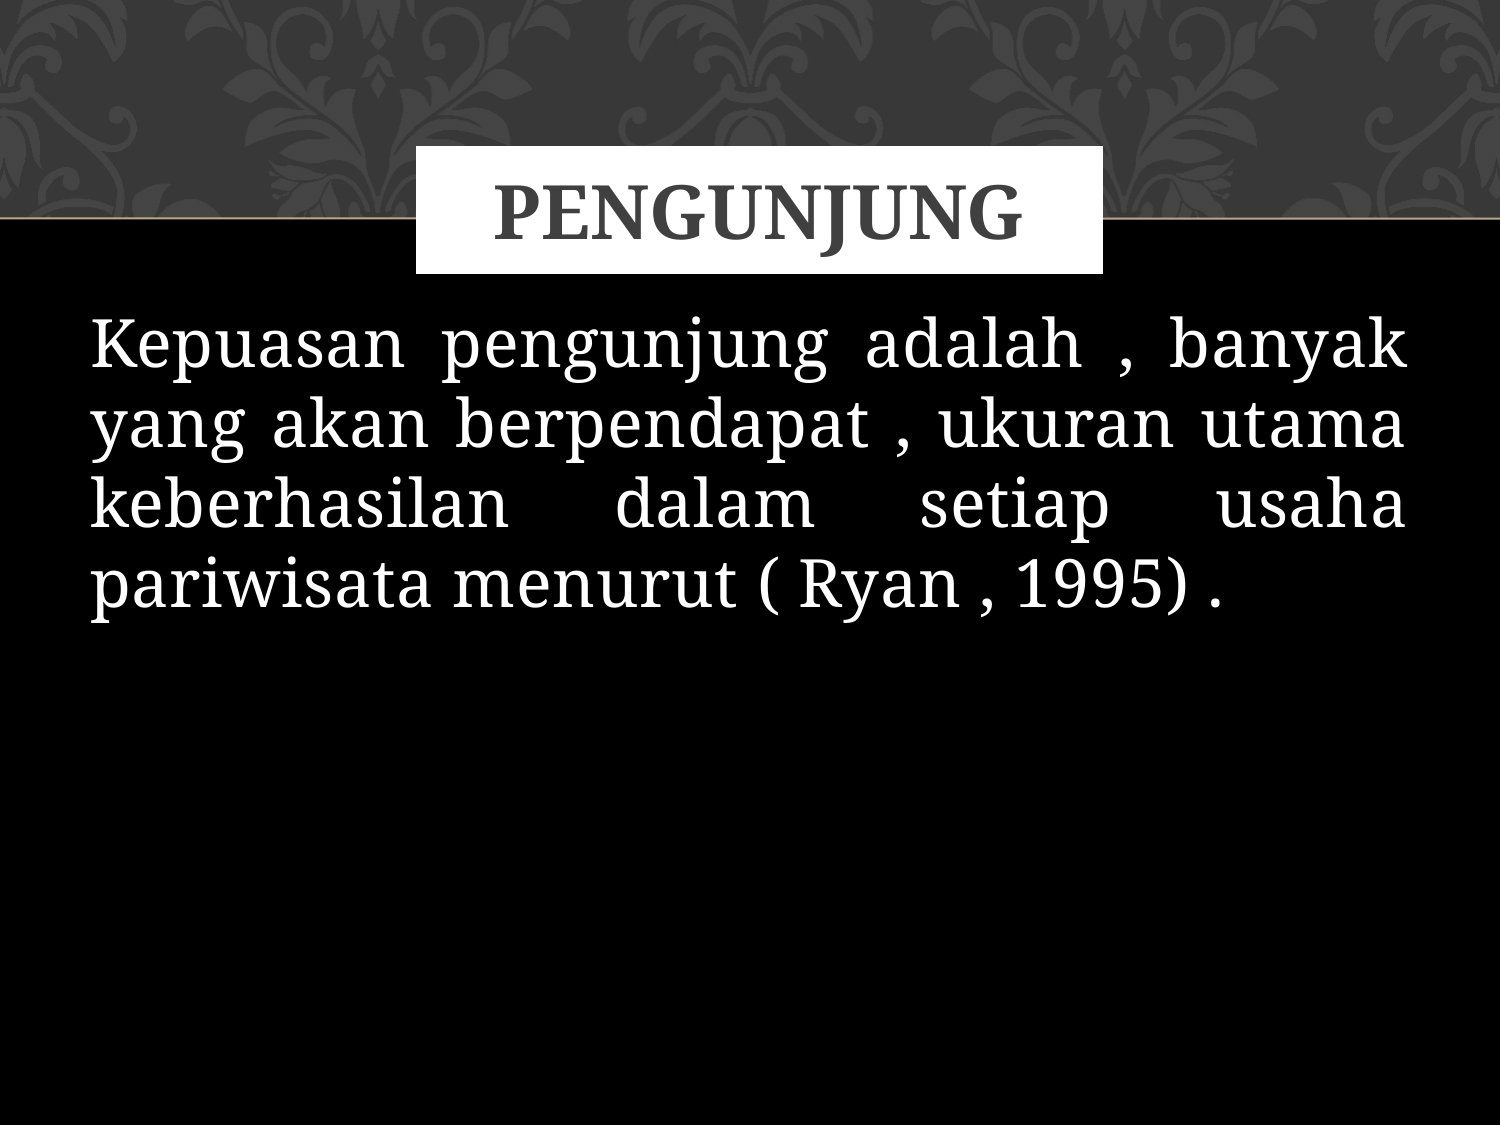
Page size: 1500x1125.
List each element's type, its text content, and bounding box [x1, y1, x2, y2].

list Kepuasan pengunjung adalah , banyak yang akan berpendapat , ukuran utama keberhasilan dalam setiap usaha pariwisata menurut ( Ryan , 1995) . [75, 292, 1425, 1005]
title Pengunjung [416, 146, 1103, 274]
